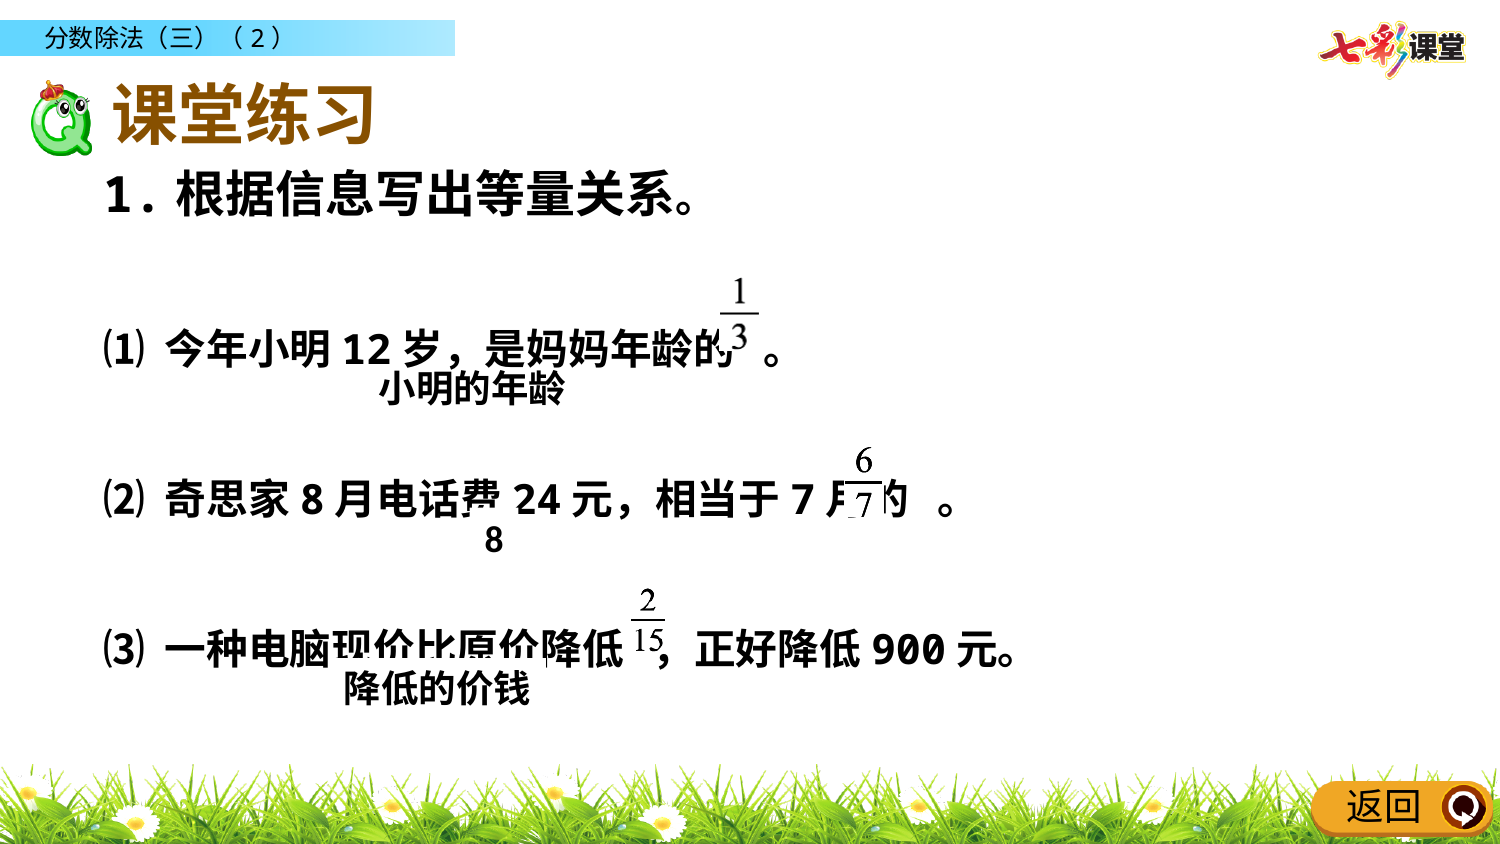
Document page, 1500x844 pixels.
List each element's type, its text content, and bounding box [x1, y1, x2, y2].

picture [629, 586, 668, 653]
text_box 课堂练习 [100, 67, 404, 159]
picture [0, 764, 1500, 844]
picture [844, 443, 885, 517]
picture [1316, 20, 1468, 80]
text_box 1.根据信息写出等量关系。 ⑴ 今年小明12岁，是妈妈年龄的 。 ⑵ 奇思家8月电话费24元，相当于7月的 。 ⑶ 一种电脑现价比原价降低 ，正好降低900元。 [88, 155, 1436, 681]
picture [719, 272, 763, 352]
picture [31, 80, 92, 156]
